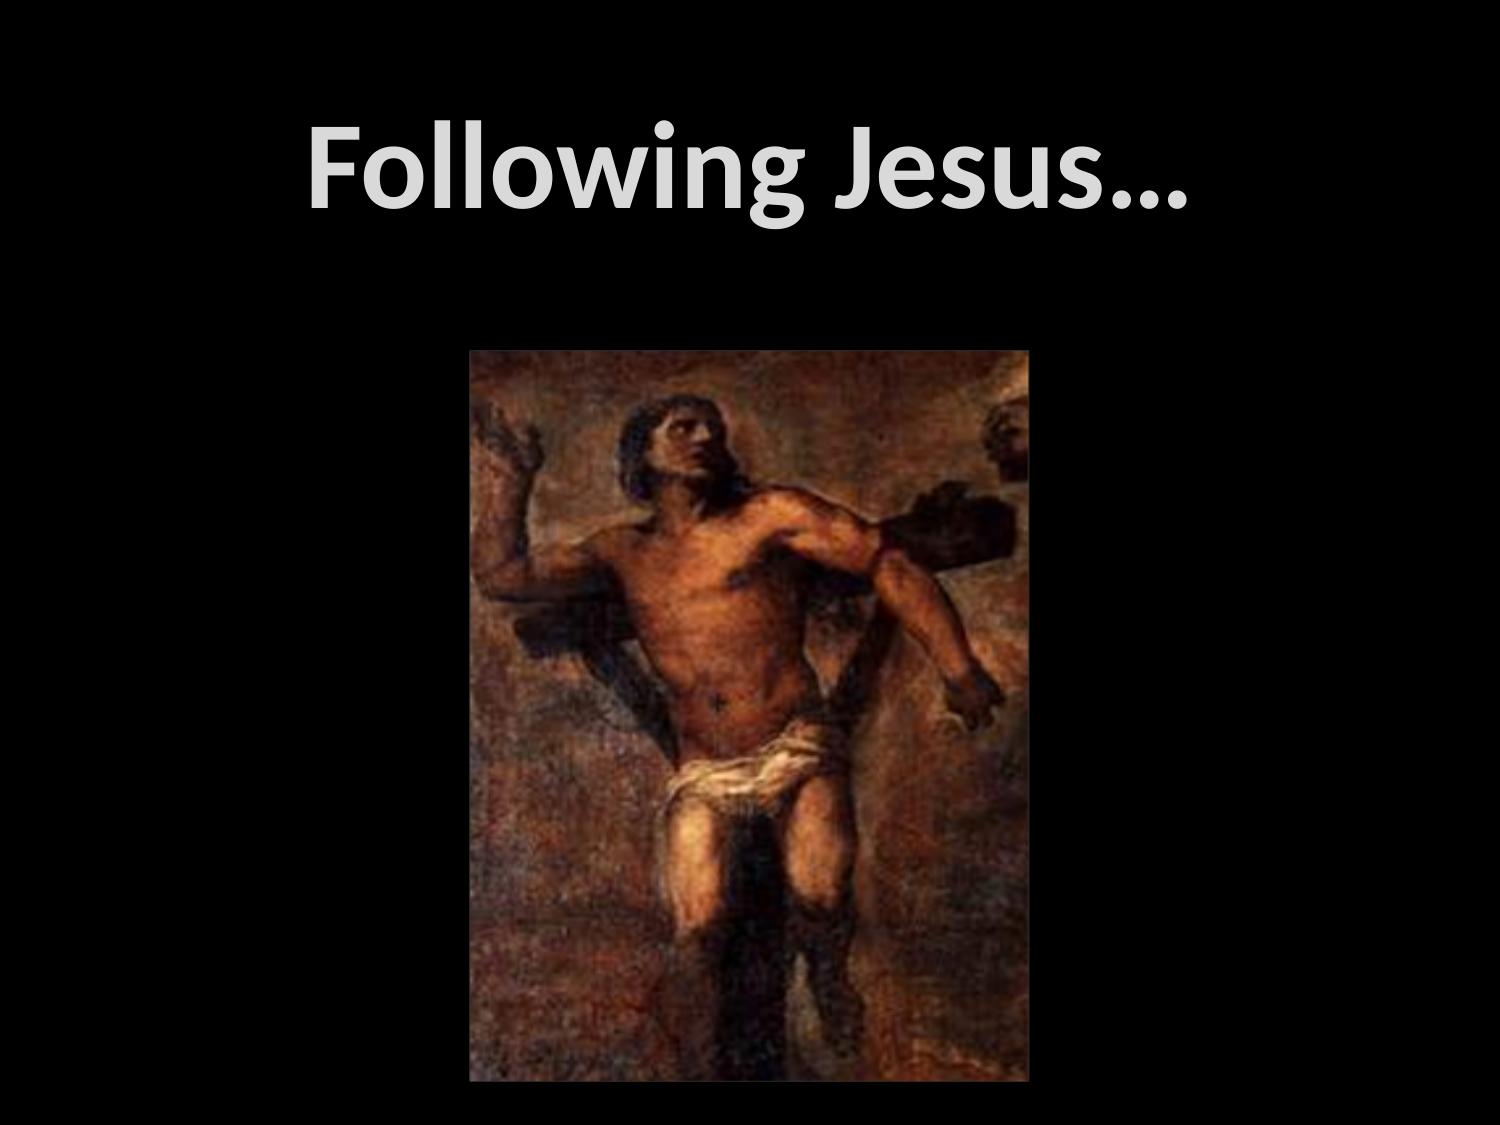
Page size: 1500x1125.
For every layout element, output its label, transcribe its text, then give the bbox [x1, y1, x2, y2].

title Following Jesus… [37, 50, 1463, 292]
picture [468, 349, 1032, 1085]
